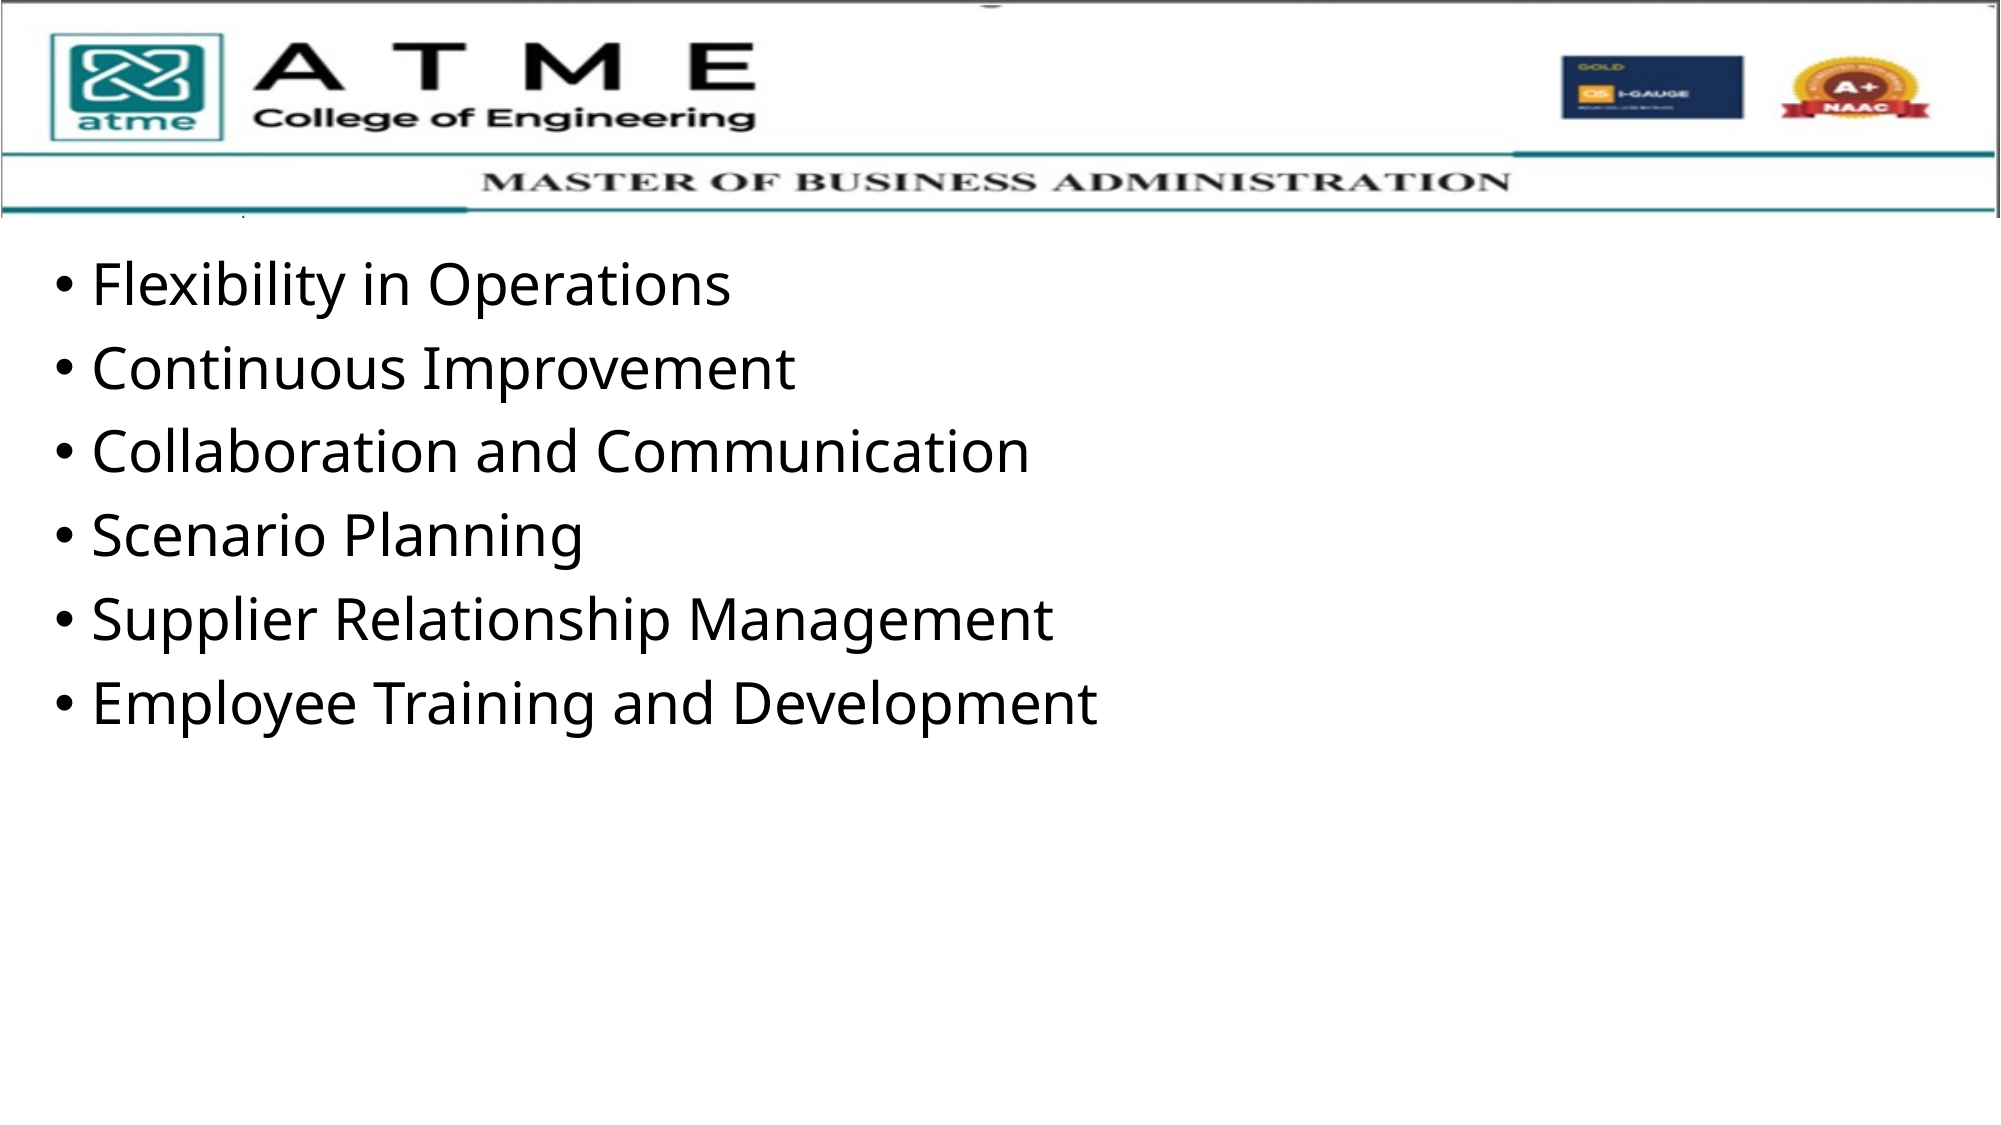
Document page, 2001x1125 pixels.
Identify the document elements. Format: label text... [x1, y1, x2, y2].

picture [1, 0, 2000, 218]
list Flexibility in Operations Continuous Improvement Collaboration and Communication Scenario Planning Supplier Relationship Management Employee Training and Development [39, 247, 1954, 1092]
